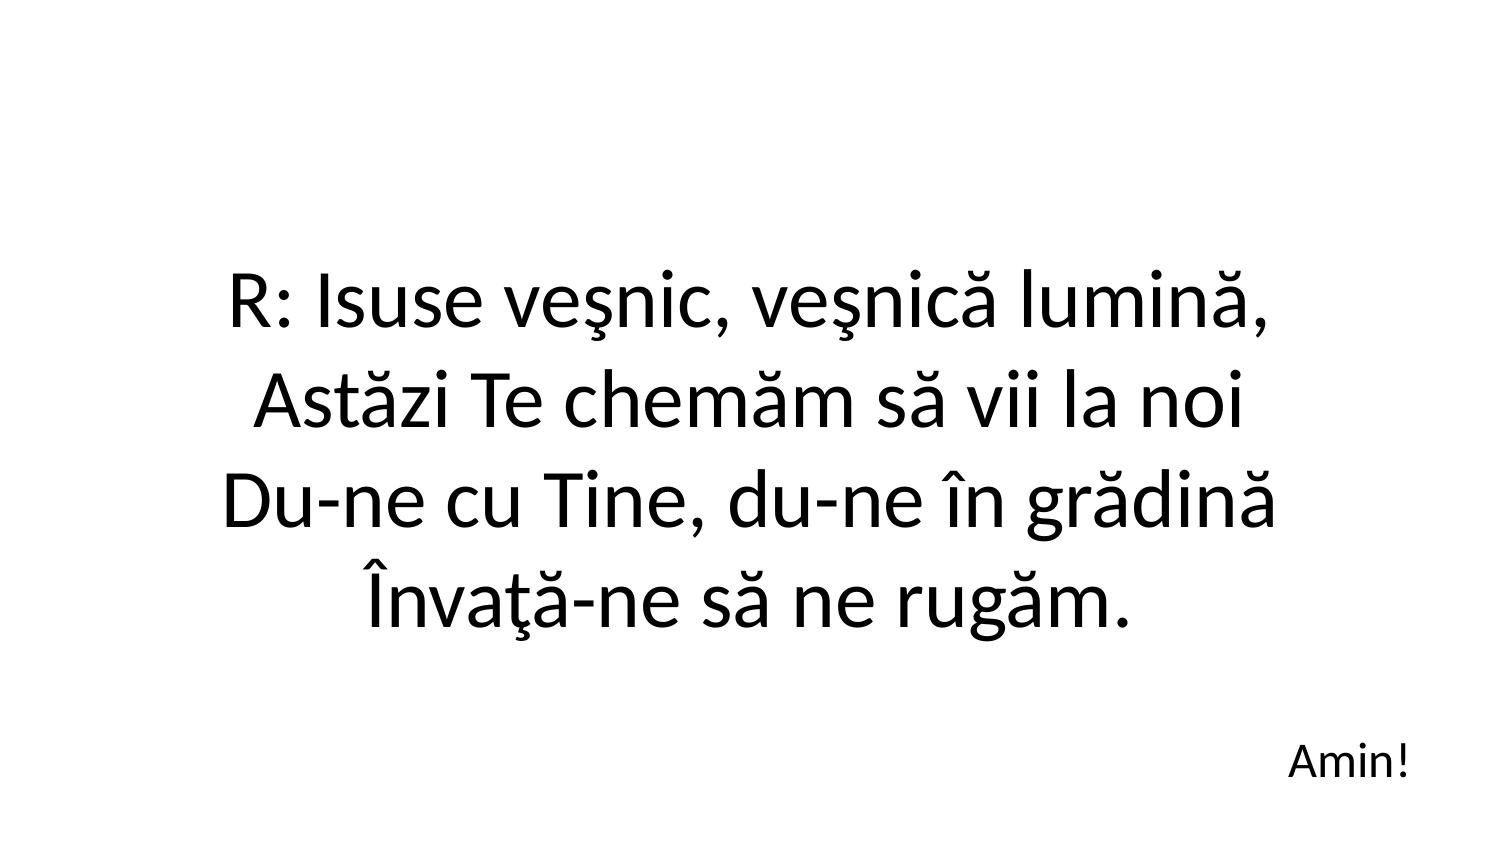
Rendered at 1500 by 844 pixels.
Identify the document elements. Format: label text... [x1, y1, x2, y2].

text_box R: Isuse veşnic, veşnică lumină, Astăzi Te chemăm să vii la noi Du-ne cu Tine, du-ne în grădină Învaţă-ne să ne rugăm. [206, 192, 1294, 652]
text_box Amin! [1273, 674, 1427, 795]
